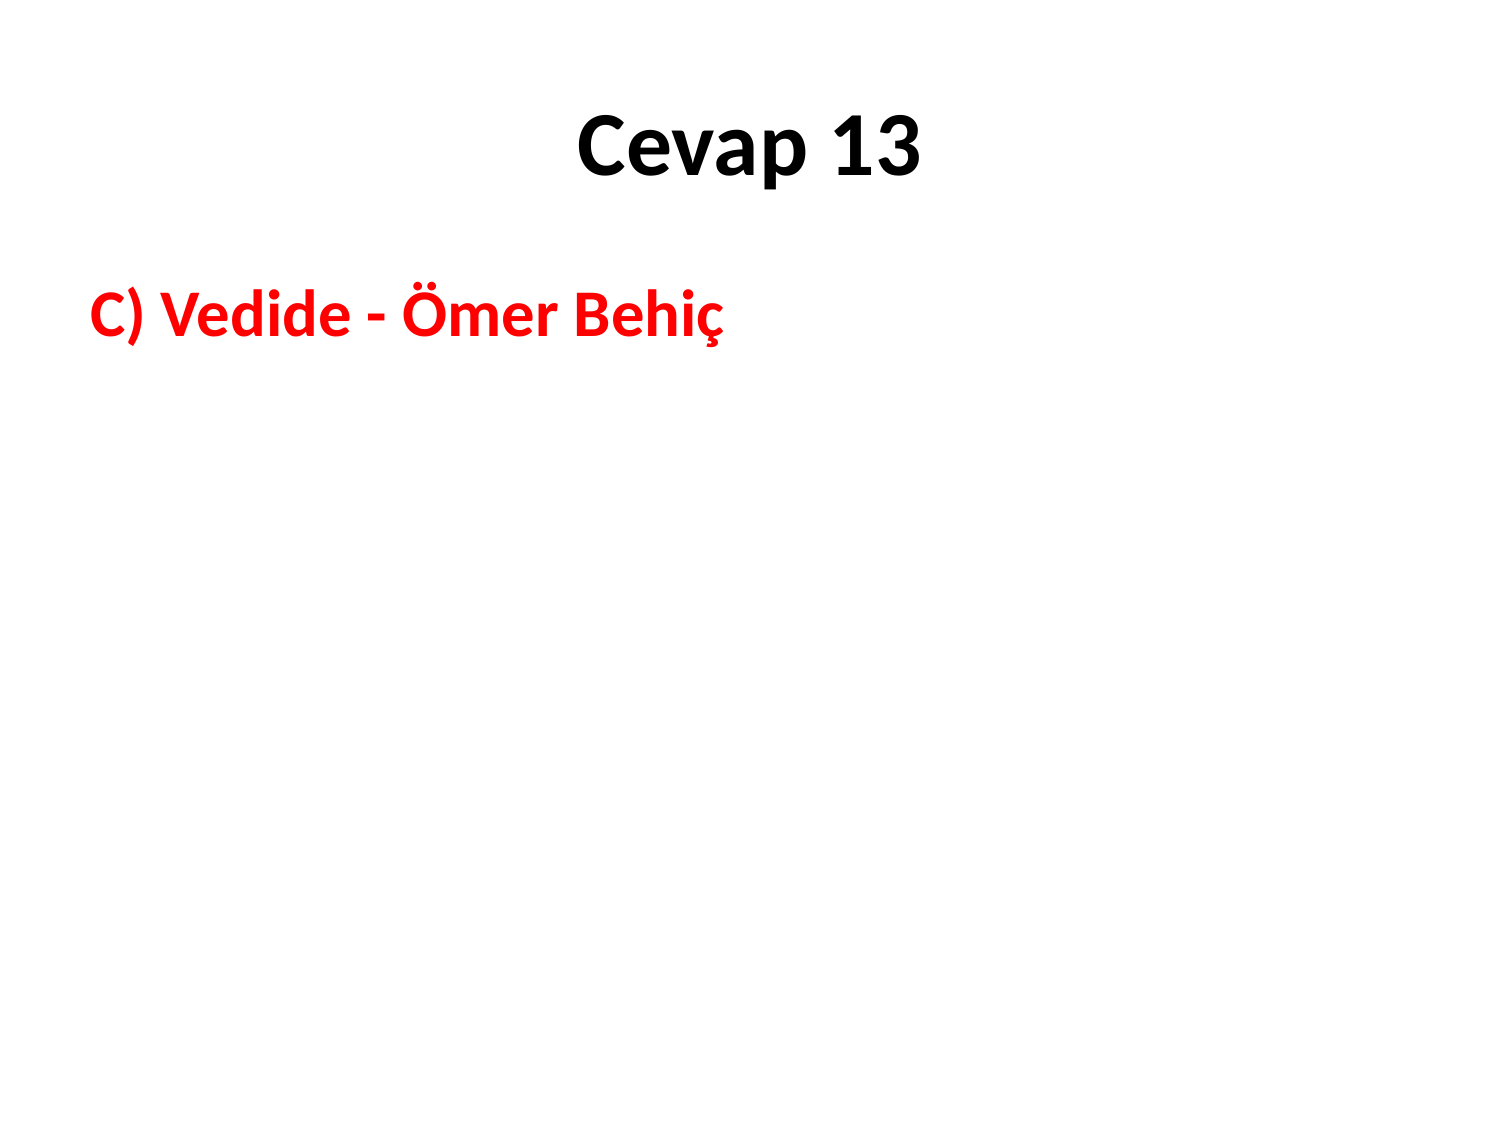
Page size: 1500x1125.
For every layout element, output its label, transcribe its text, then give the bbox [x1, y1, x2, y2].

title Cevap 13 [75, 45, 1425, 233]
list C) Vedide - Ömer Behiç [75, 262, 1425, 1005]
